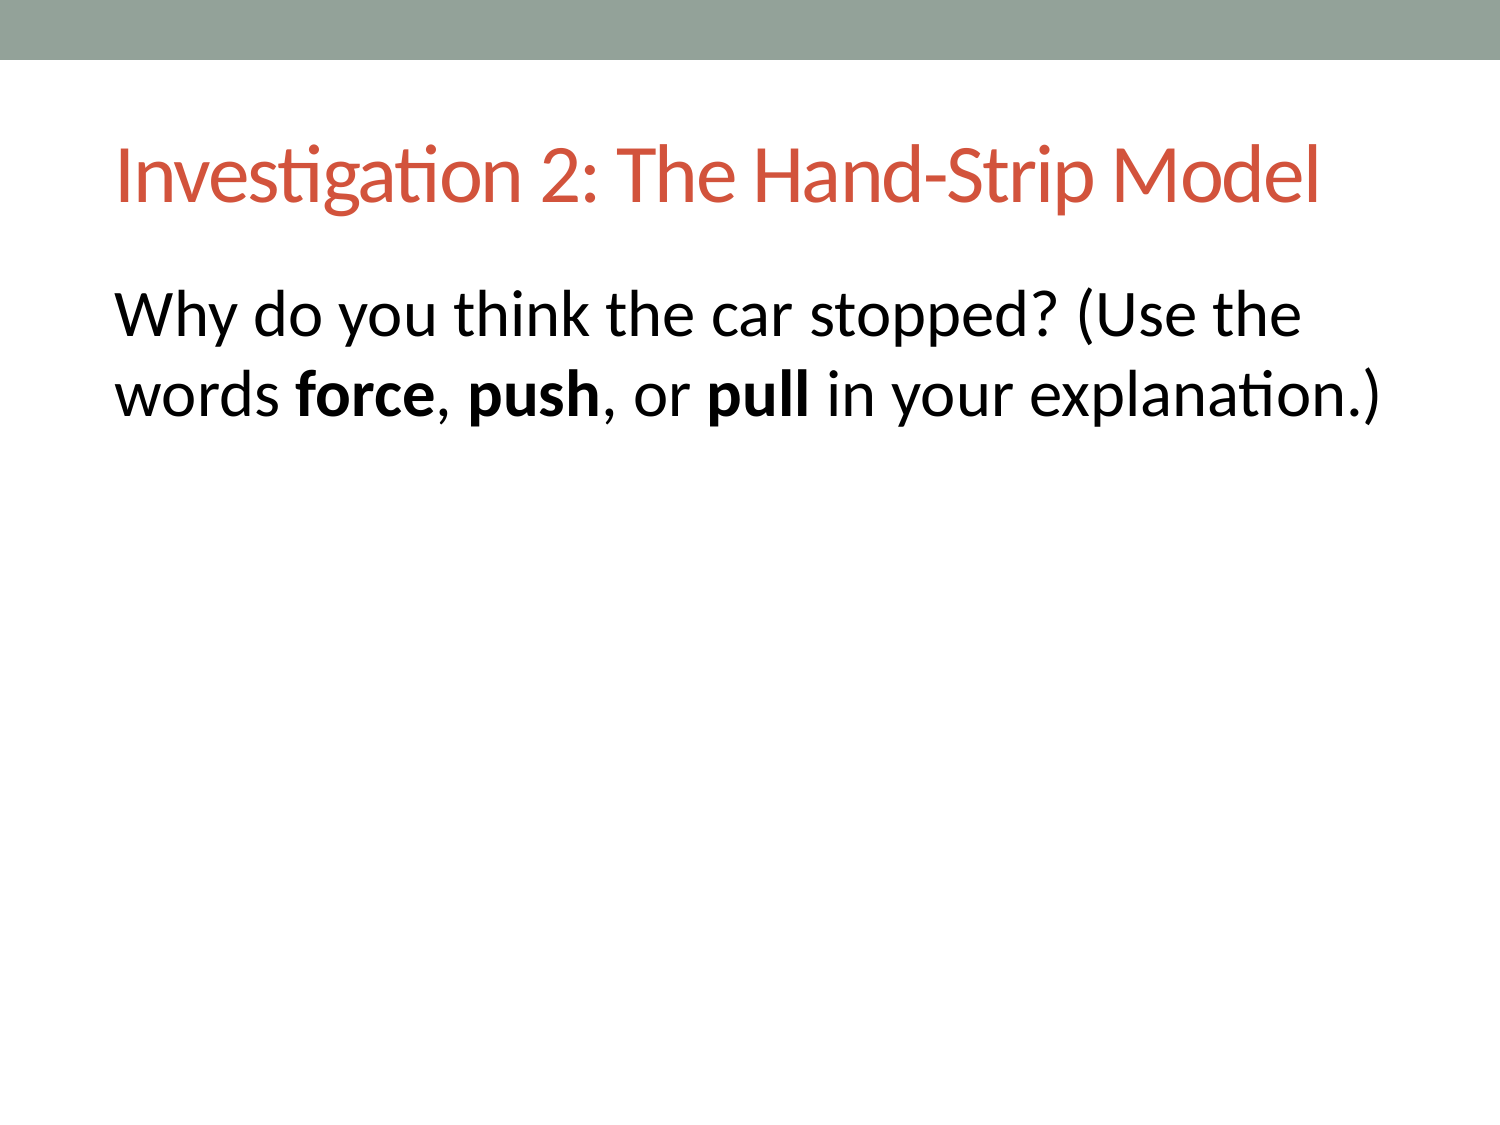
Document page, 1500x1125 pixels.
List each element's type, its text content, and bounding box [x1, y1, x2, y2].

list Why do you think the car stopped? (Use the words force, push, or pull in your explanation.) [99, 262, 1425, 1063]
title Investigation 2: The Hand-Strip Model [99, 87, 1425, 250]
